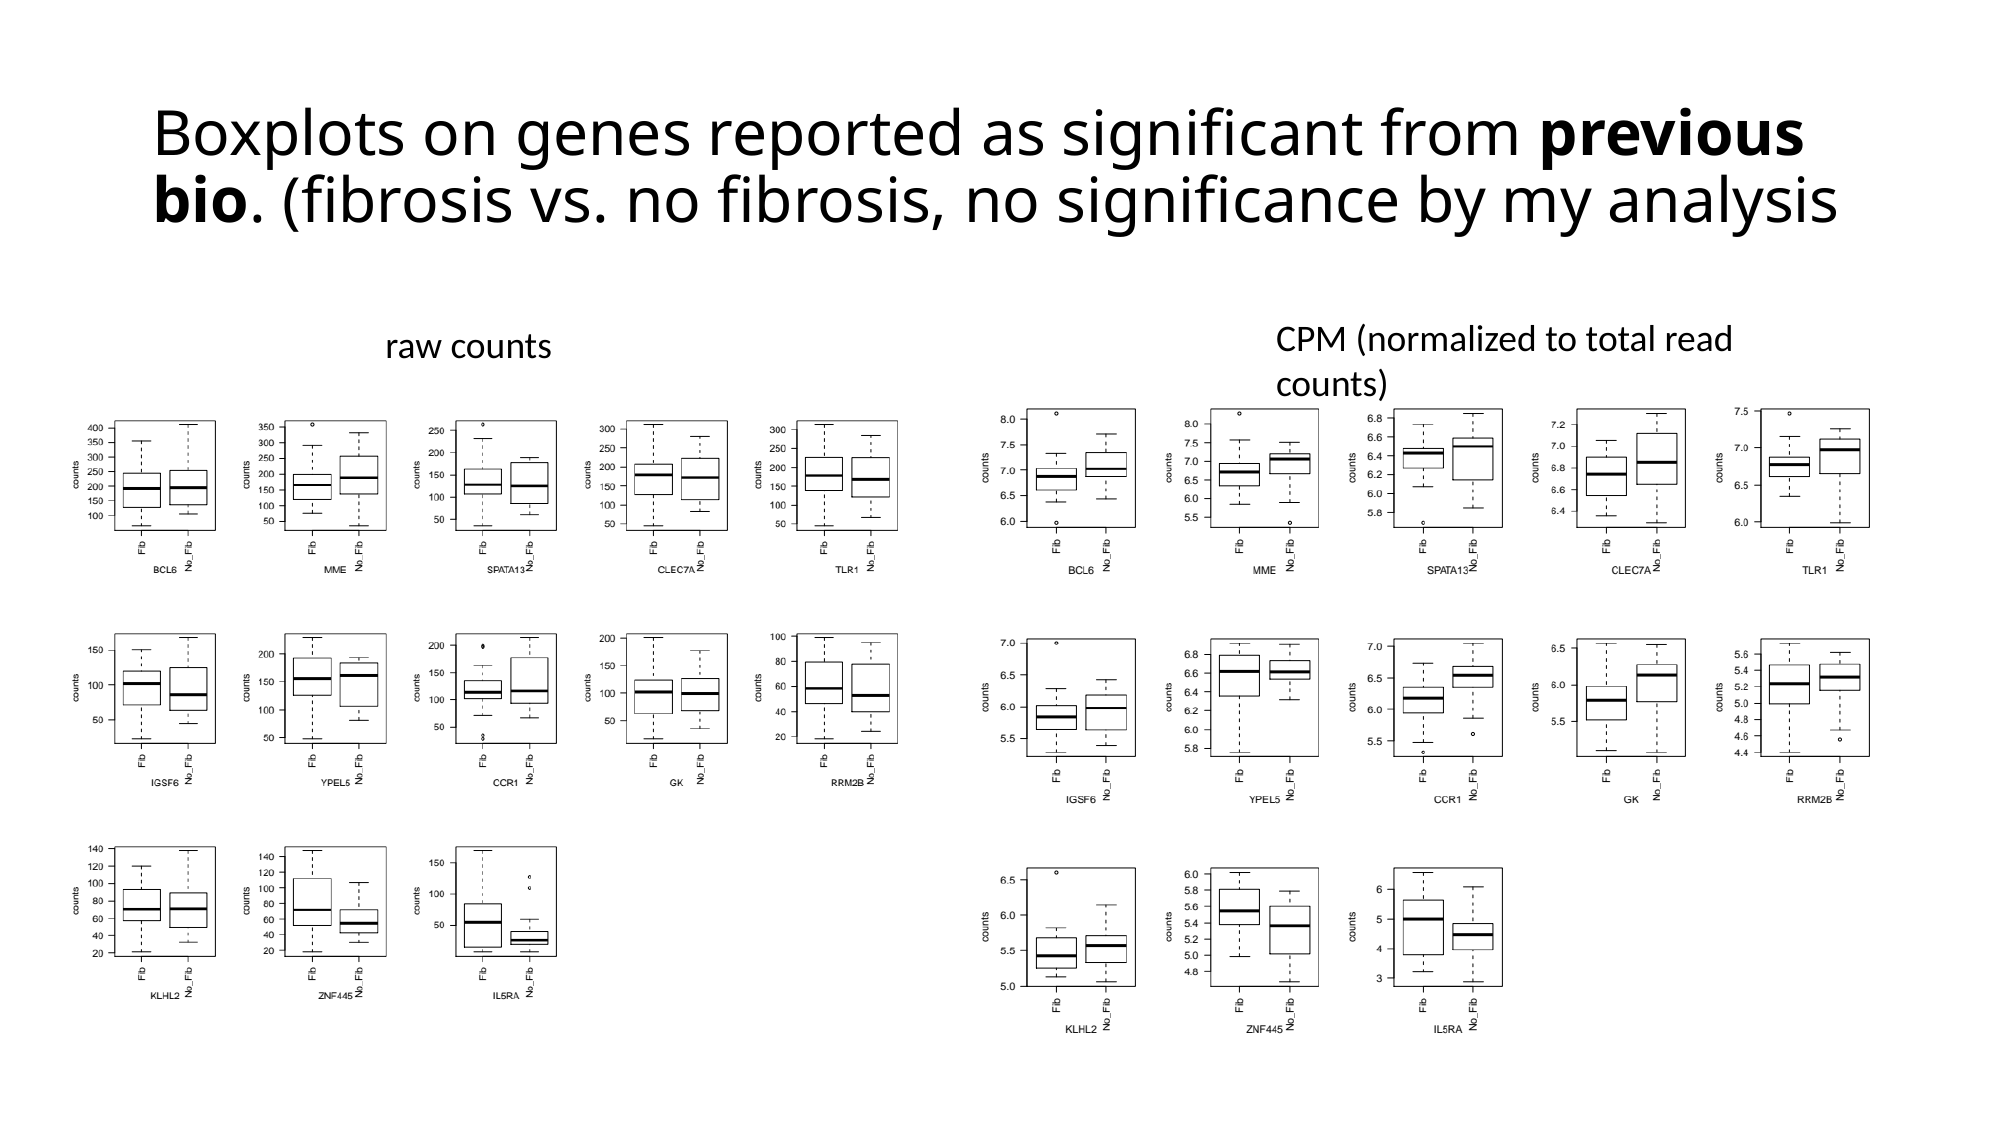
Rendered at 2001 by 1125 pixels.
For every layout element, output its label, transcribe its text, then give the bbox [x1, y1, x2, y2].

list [68, 374, 919, 1125]
picture [977, 359, 1892, 1125]
text_box CPM (normalized to total read counts) [1261, 306, 1768, 359]
text_box raw counts [370, 313, 878, 374]
title Boxplots on genes reported as significant from previous bio. (fibrosis vs. no fibrosis, no significance by my analysis [137, 59, 1863, 278]
